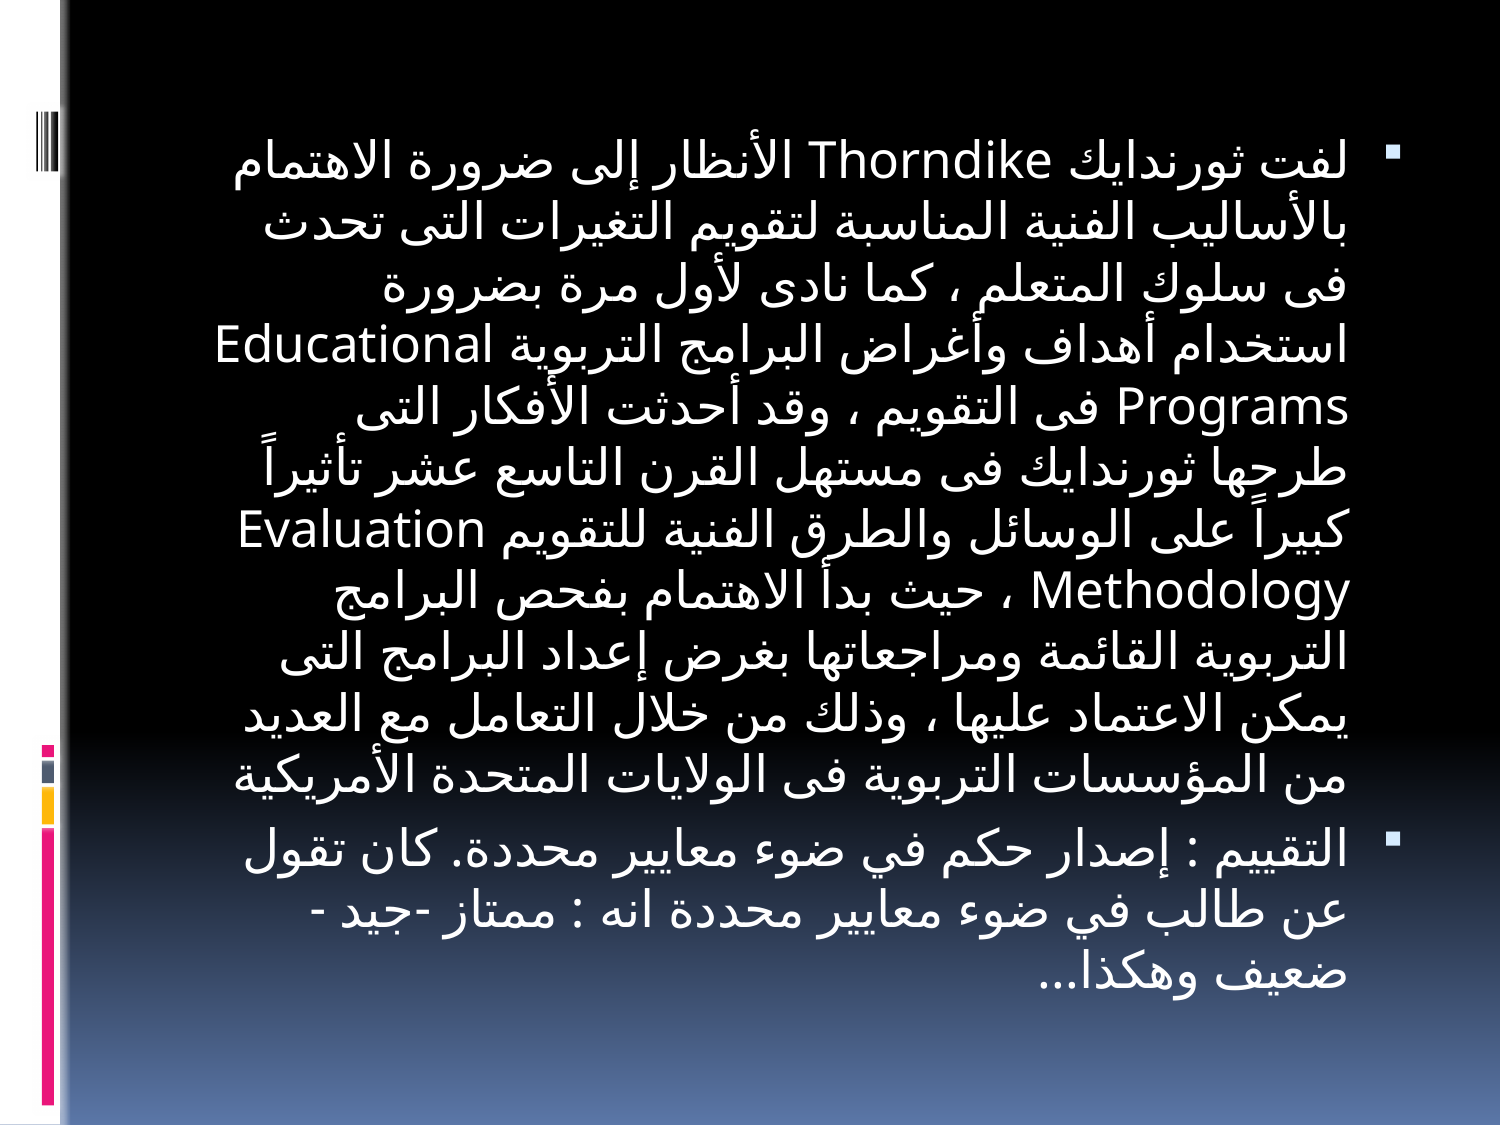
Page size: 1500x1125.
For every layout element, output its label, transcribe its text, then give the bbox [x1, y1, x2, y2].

list لفت ثورندايك Thorndike الأنظار إلى ضرورة الاهتمام بالأساليب الفنية المناسبة لتقويم التغيرات التى تحدث فى سلوك المتعلم ، كما نادى لأول مرة بضرورة استخدام أهداف وأغراض البرامج التربوية Educational Programs فى التقويم ، وقد أحدثت الأفكار التى طرحها ثورندايك فى مستهل القرن التاسع عشر تأثيراً كبيراً على الوسائل والطرق الفنية للتقويم Evaluation Methodology ، حيث بدأ الاهتمام بفحص البرامج التربوية القائمة ومراجعاتها بغرض إعداد البرامج التى يمكن الاعتماد عليها ، وذلك من خلال التعامل مع العديد من المؤسسات التربوية فى الولايات المتحدة الأمريكية التقييم : إصدار حكم في ضوء معايير محددة. كان تقول عن طالب في ضوء معايير محددة انه : ممتاز -جيد - ضعيف وهكذا... [187, 120, 1425, 1063]
